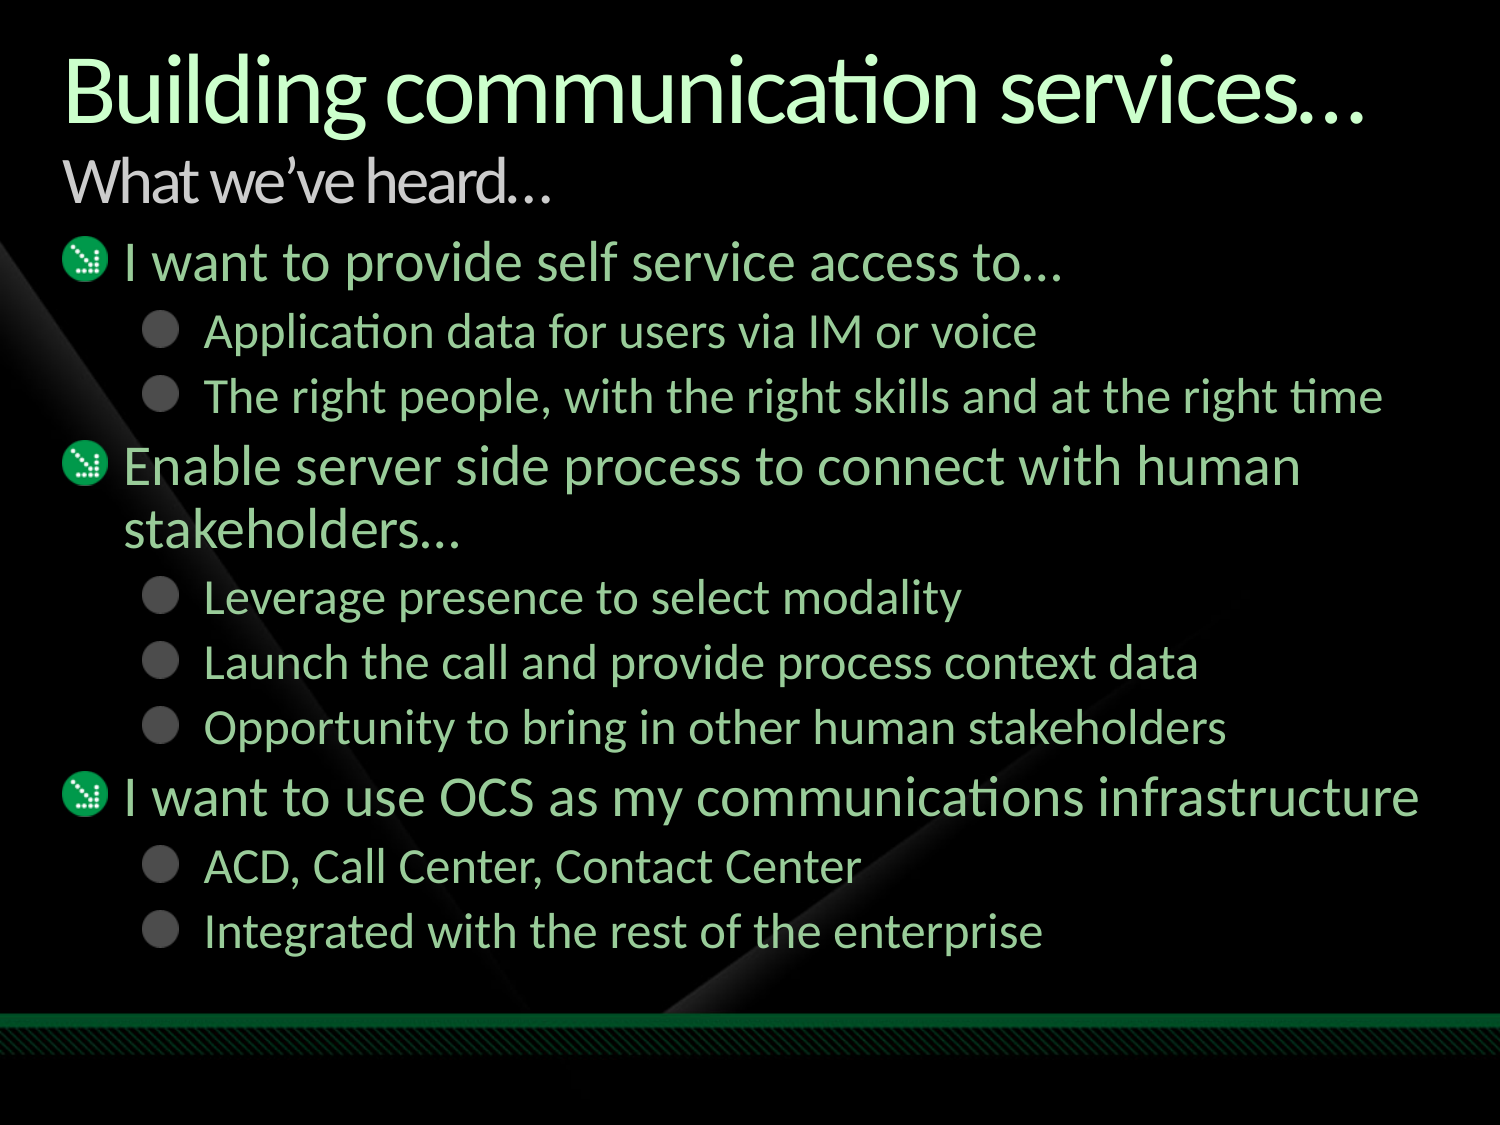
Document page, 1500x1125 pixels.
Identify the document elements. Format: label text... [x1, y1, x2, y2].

title Building communication services… What we’ve heard… [62, 37, 1438, 220]
list I want to provide self service access to… Application data for users via IM or voice The right people, with the right skills and at the right time Enable server side process to connect with human stakeholders… Leverage presence to select modality Launch the call and provide process context data Opportunity to bring in other human stakeholders I want to use OCS as my communications infrastructure ACD, Call Center, Contact Center Integrated with the rest of the enterprise [62, 231, 1438, 1030]
picture [0, 0, 1500, 1125]
